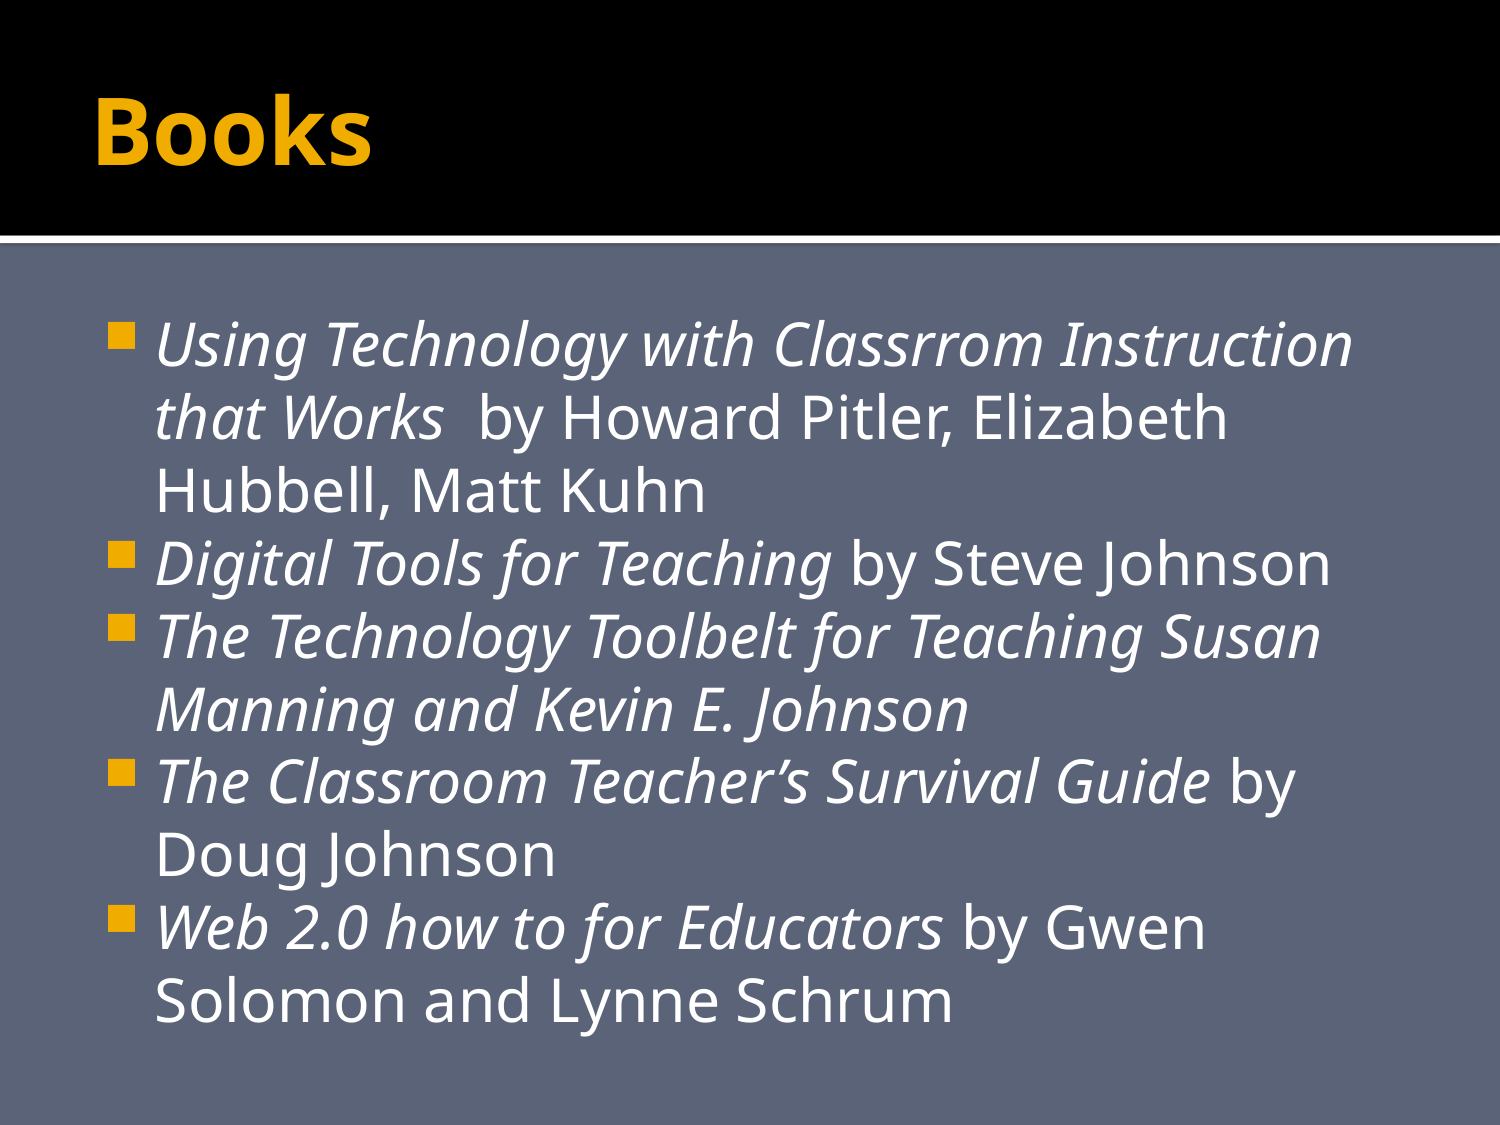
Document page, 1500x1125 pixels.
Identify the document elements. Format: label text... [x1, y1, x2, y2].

list Using Technology with Classrrom Instruction that Works by Howard Pitler, Elizabeth Hubbell, Matt Kuhn Digital Tools for Teaching by Steve Johnson The Technology Toolbelt for Teaching Susan Manning and Kevin E. Johnson The Classroom Teacher’s Survival Guide by Doug Johnson Web 2.0 how to for Educators by Gwen Solomon and Lynne Schrum [75, 291, 1425, 1050]
title Books [75, 25, 1425, 231]
